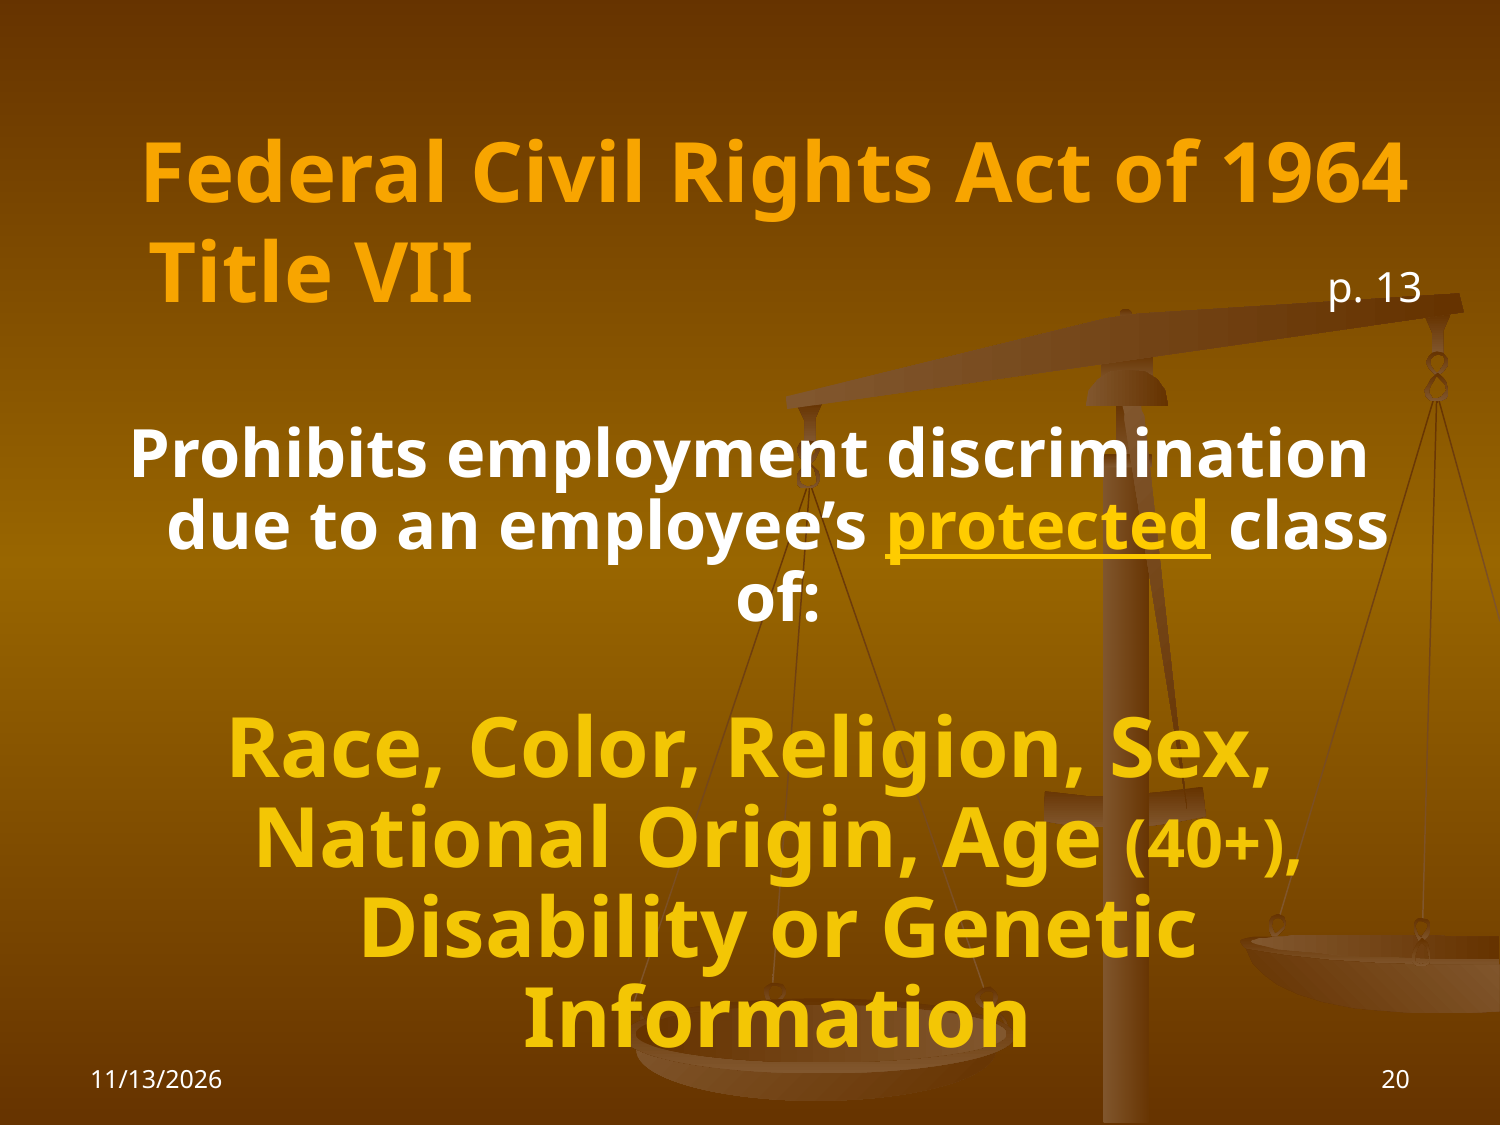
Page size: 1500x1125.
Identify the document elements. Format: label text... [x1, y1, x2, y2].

title Federal Civil Rights Act of 1964 Title VII p. 13 [99, 124, 1451, 313]
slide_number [74, 1029, 426, 1106]
list Prohibits employment discrimination due to an employee’s protected class of: Race, Color, Religion, Sex, National Origin, Age (40+), Disability or Genetic Information [74, 412, 1426, 1006]
slide_number 20 [1074, 1029, 1426, 1106]
